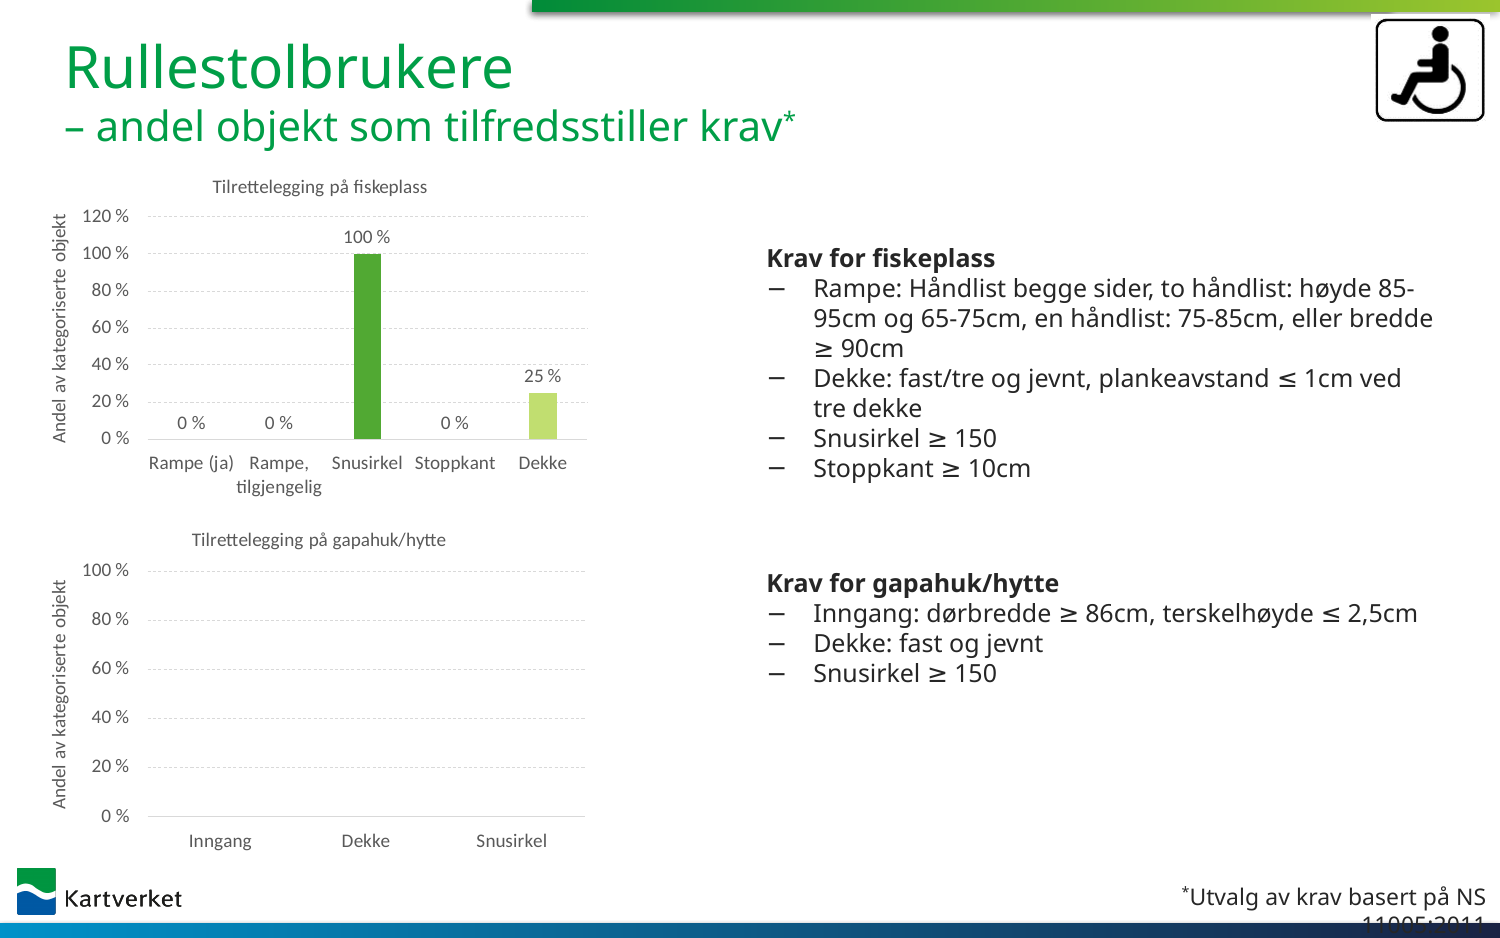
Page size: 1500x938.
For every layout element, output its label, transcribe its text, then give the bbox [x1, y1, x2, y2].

text_box Krav for fiskeplass Rampe: Håndlist begge sider, to håndlist: høyde 85-95cm og 65-75cm, en håndlist: 75-85cm, eller bredde ≥ 90cm Dekke: fast/tre og jevnt, plankeavstand ≤ 1cm ved tre dekke Snusirkel ≥ 150 Stoppkant ≥ 10cm [751, 235, 1452, 490]
picture [41, 520, 596, 859]
text_box *Utvalg av krav basert på NS 11005:2011 [1068, 873, 1500, 938]
picture [1371, 13, 1491, 127]
text_box Krav for gapahuk/hytte Inngang: dørbredde ≥ 86cm, terskelhøyde ≤ 2,5cm Dekke: fast og jevnt Snusirkel ≥ 150 [751, 560, 1452, 695]
picture [41, 166, 598, 505]
text_box Rullestolbrukere – andel objekt som tilfredsstiller krav* [49, 29, 1431, 158]
